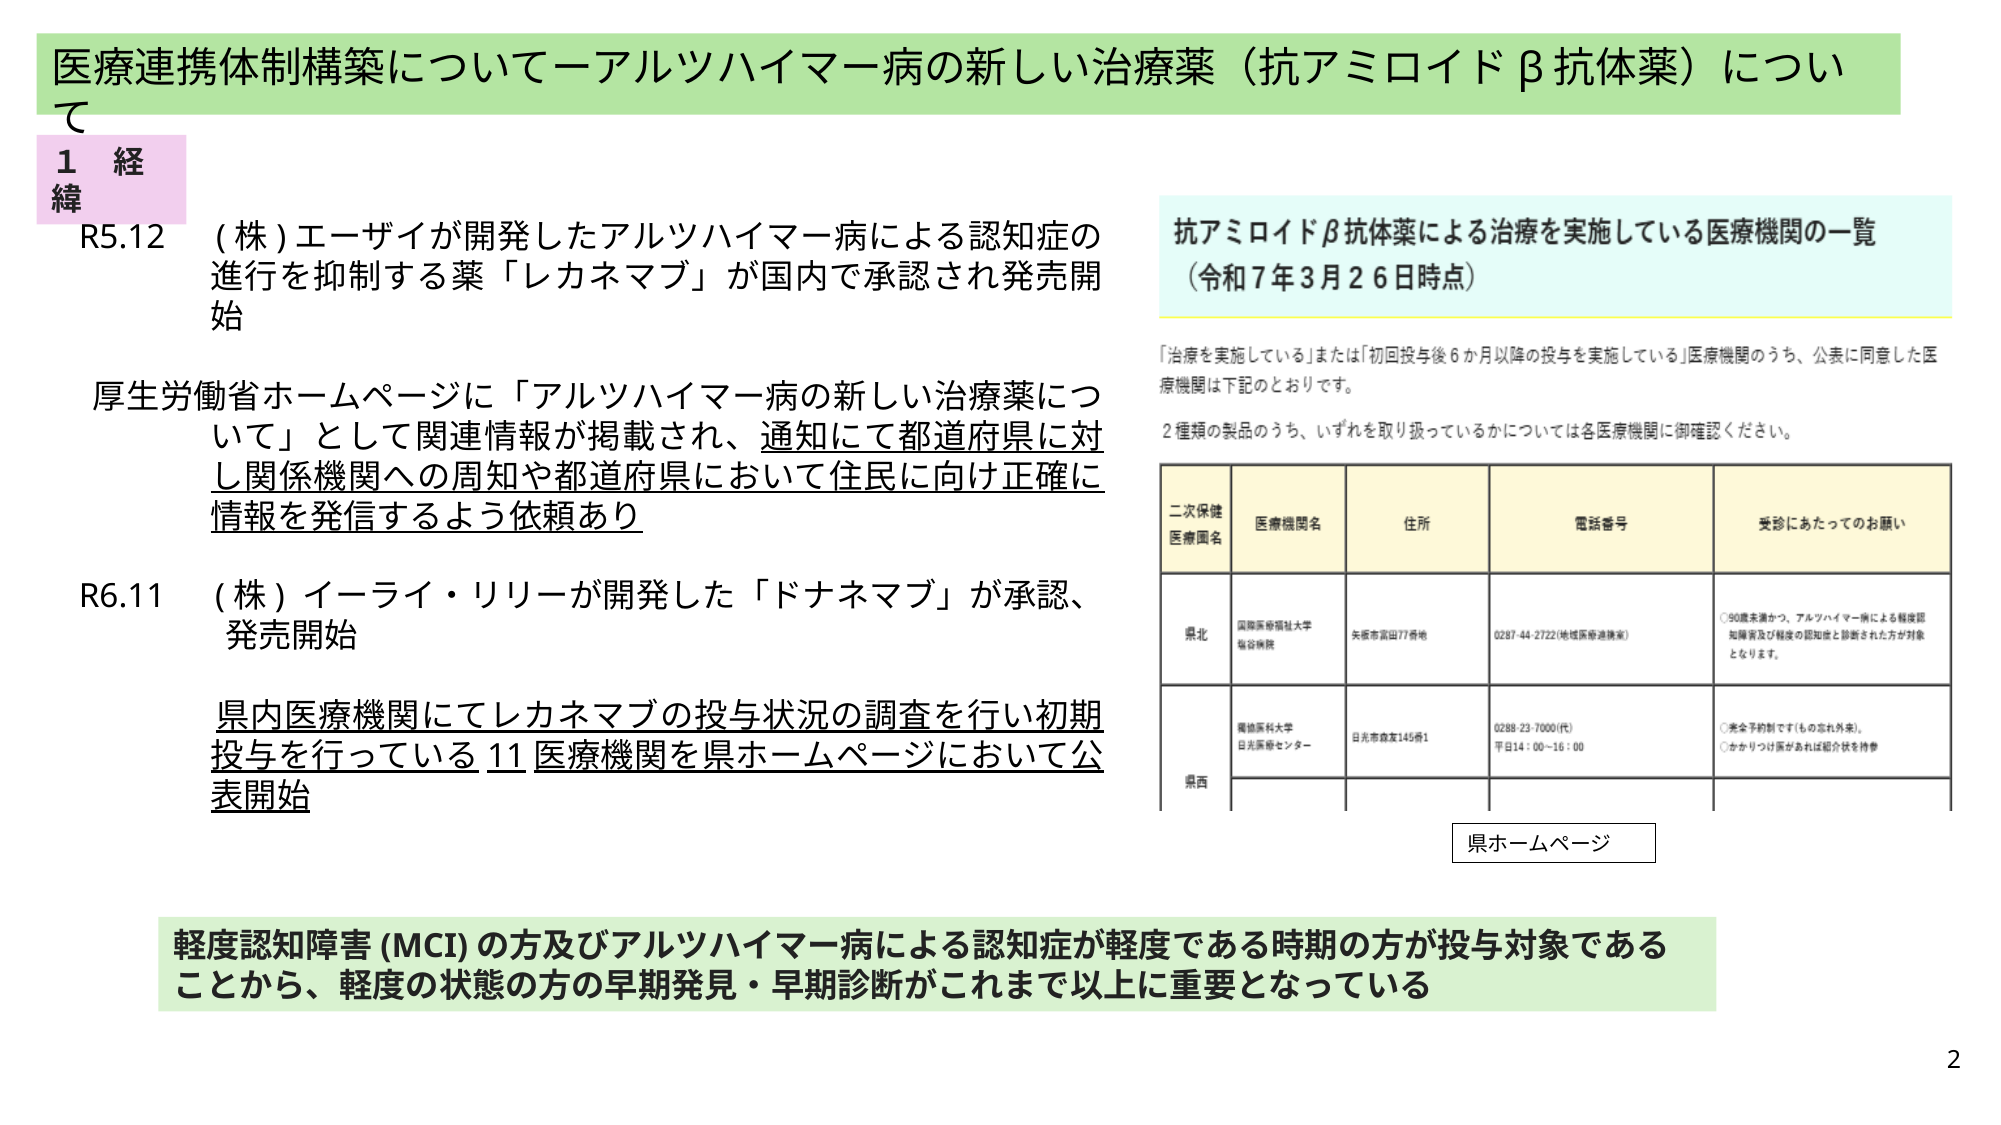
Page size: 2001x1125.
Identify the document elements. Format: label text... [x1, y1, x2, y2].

text_box １ 経緯 [36, 134, 187, 225]
text_box 医療連携体制構築についてーアルツハイマー病の新しい治療薬（抗アミロイドβ抗体薬）について [36, 33, 1901, 115]
text_box 軽度認知障害(MCI)の方及びアルツハイマー病による認知症が軽度である時期の方が投与対象であることから、軽度の状態の方の早期発見・早期診断がこれまで以上に重要となっている [158, 916, 1717, 1012]
picture [1131, 190, 1977, 811]
text_box 県ホームページ [1452, 823, 1656, 863]
slide_number 2 [1921, 1030, 1977, 1090]
text_box R5.12 (株)エーザイが開発したアルツハイマー病による認知症の進行を抑制する薬「レカネマブ」が国内で承認され発売開始 厚生労働省ホームページに「アルツハイマー病の新しい治療薬について」として関連情報が掲載され、通知にて都道府県に対し関係機関への周知や都道府県において住民に向け正確に情報を発信するよう依頼あり R6.11 (株) イーライ・リリーが開発した「ドナネマブ」が承認、発売開始 県内医療機関にてレカネマブの投与状況の調査を行い初期投与を行っている11医療機関を県ホームページにおいて公表開始 [64, 207, 1120, 867]
